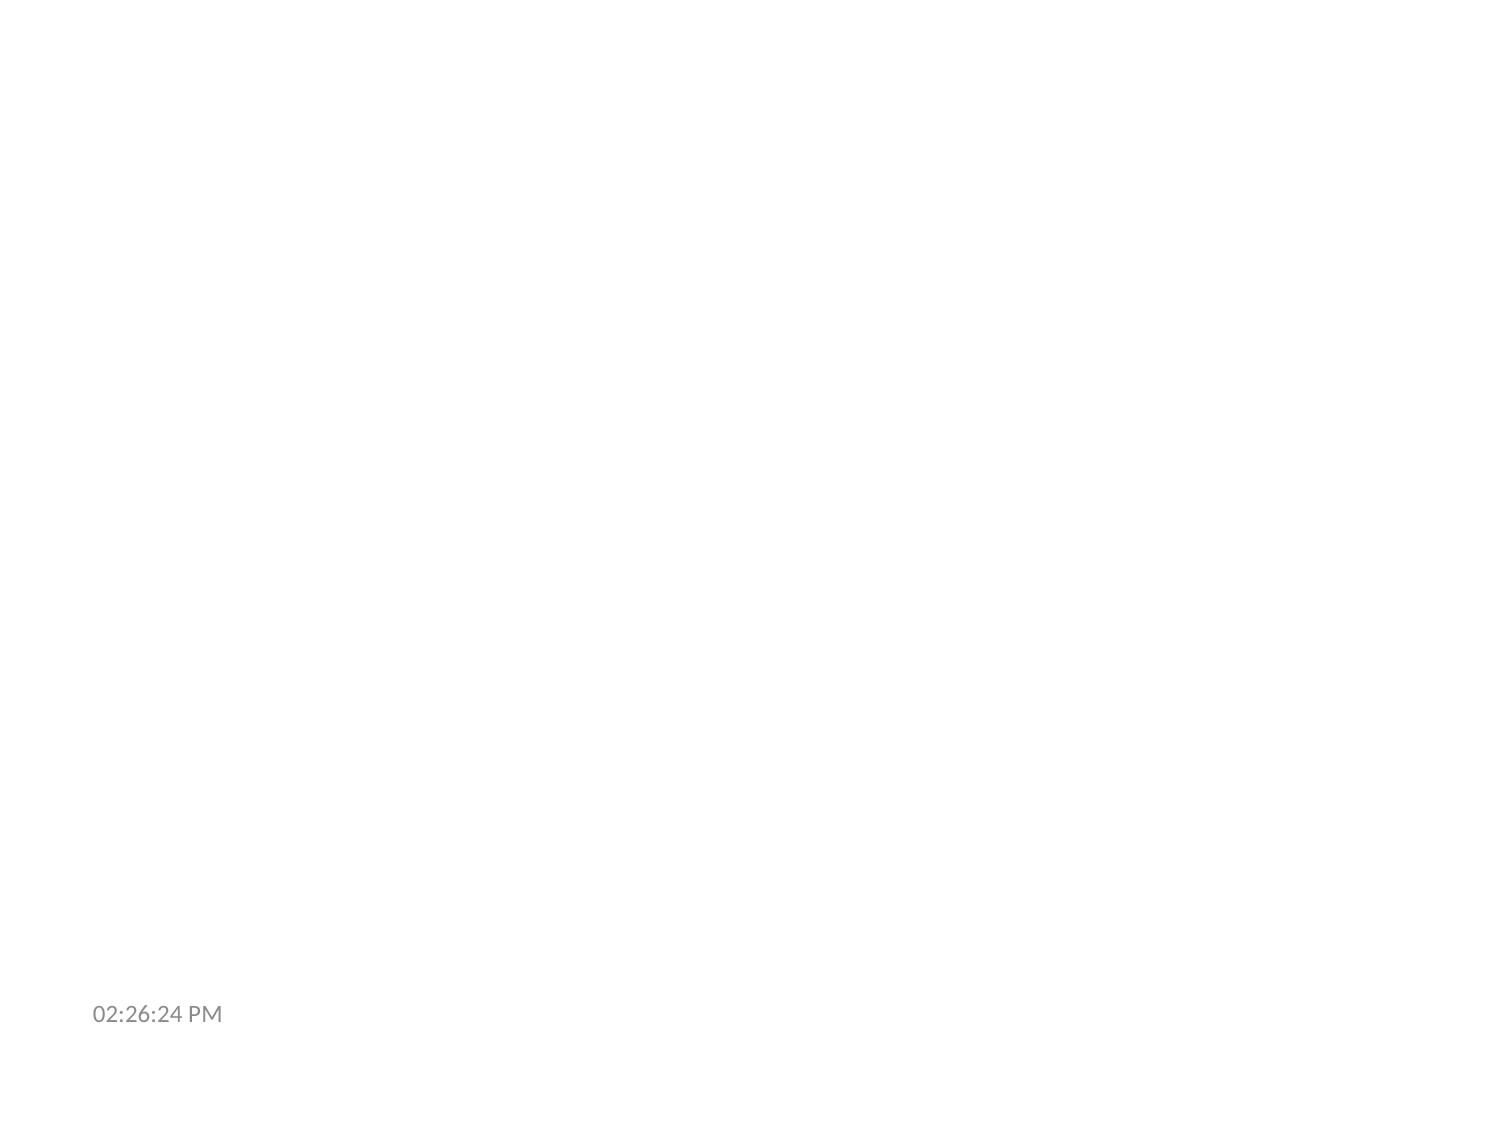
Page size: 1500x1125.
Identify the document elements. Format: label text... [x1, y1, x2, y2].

text_box 3:35:09 PM [77, 982, 428, 1043]
